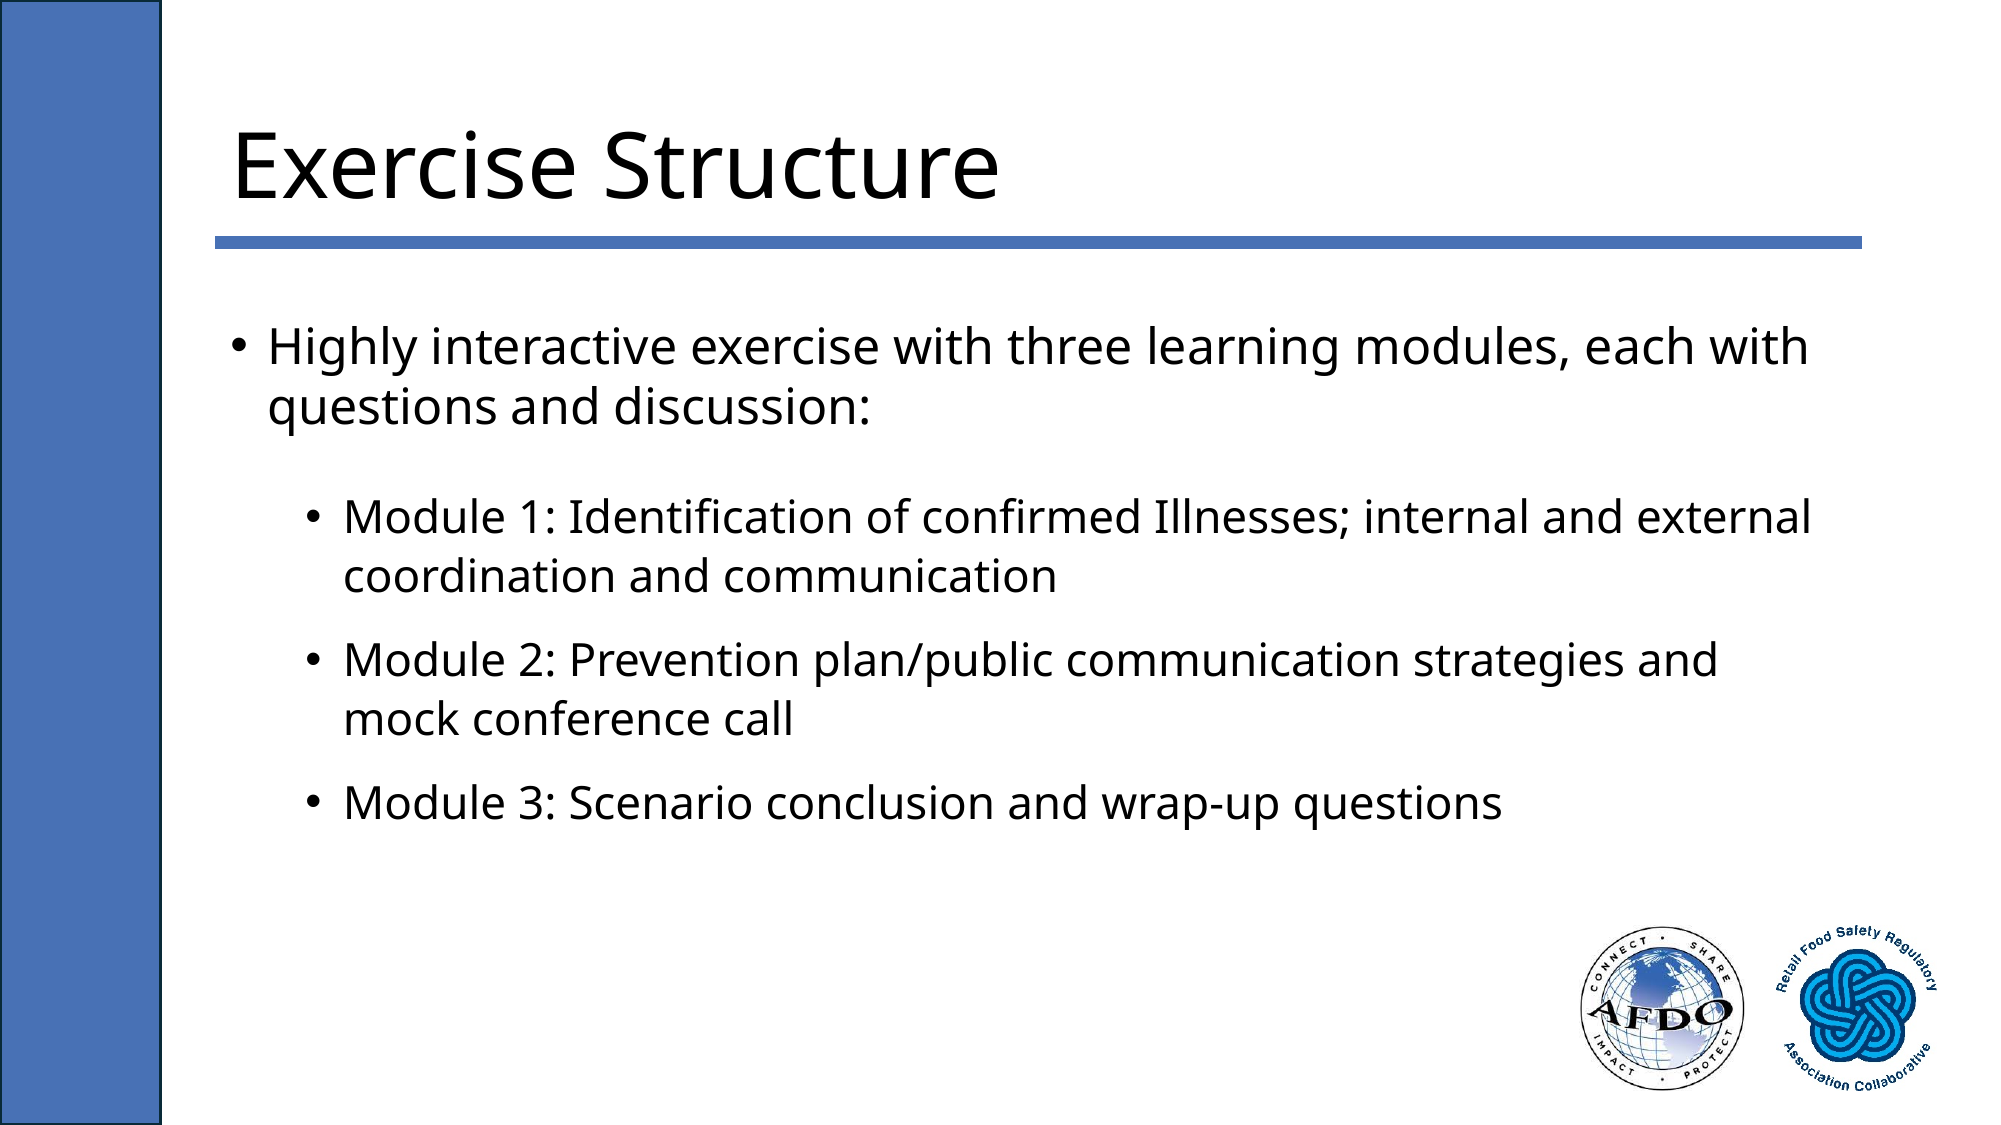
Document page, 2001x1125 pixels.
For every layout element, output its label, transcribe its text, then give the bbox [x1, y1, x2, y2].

picture [1579, 960, 1745, 1091]
list Highly interactive exercise with three learning modules, each with questions and discussion: Module 1: Identification of confirmed Illnesses; internal and external coordination and communication Module 2: Prevention plan/public communication strategies and mock conference call Module 3: Scenario conclusion and wrap-up questions [215, 306, 1863, 960]
picture [1776, 925, 1937, 1091]
title Exercise Structure [215, 110, 1863, 227]
